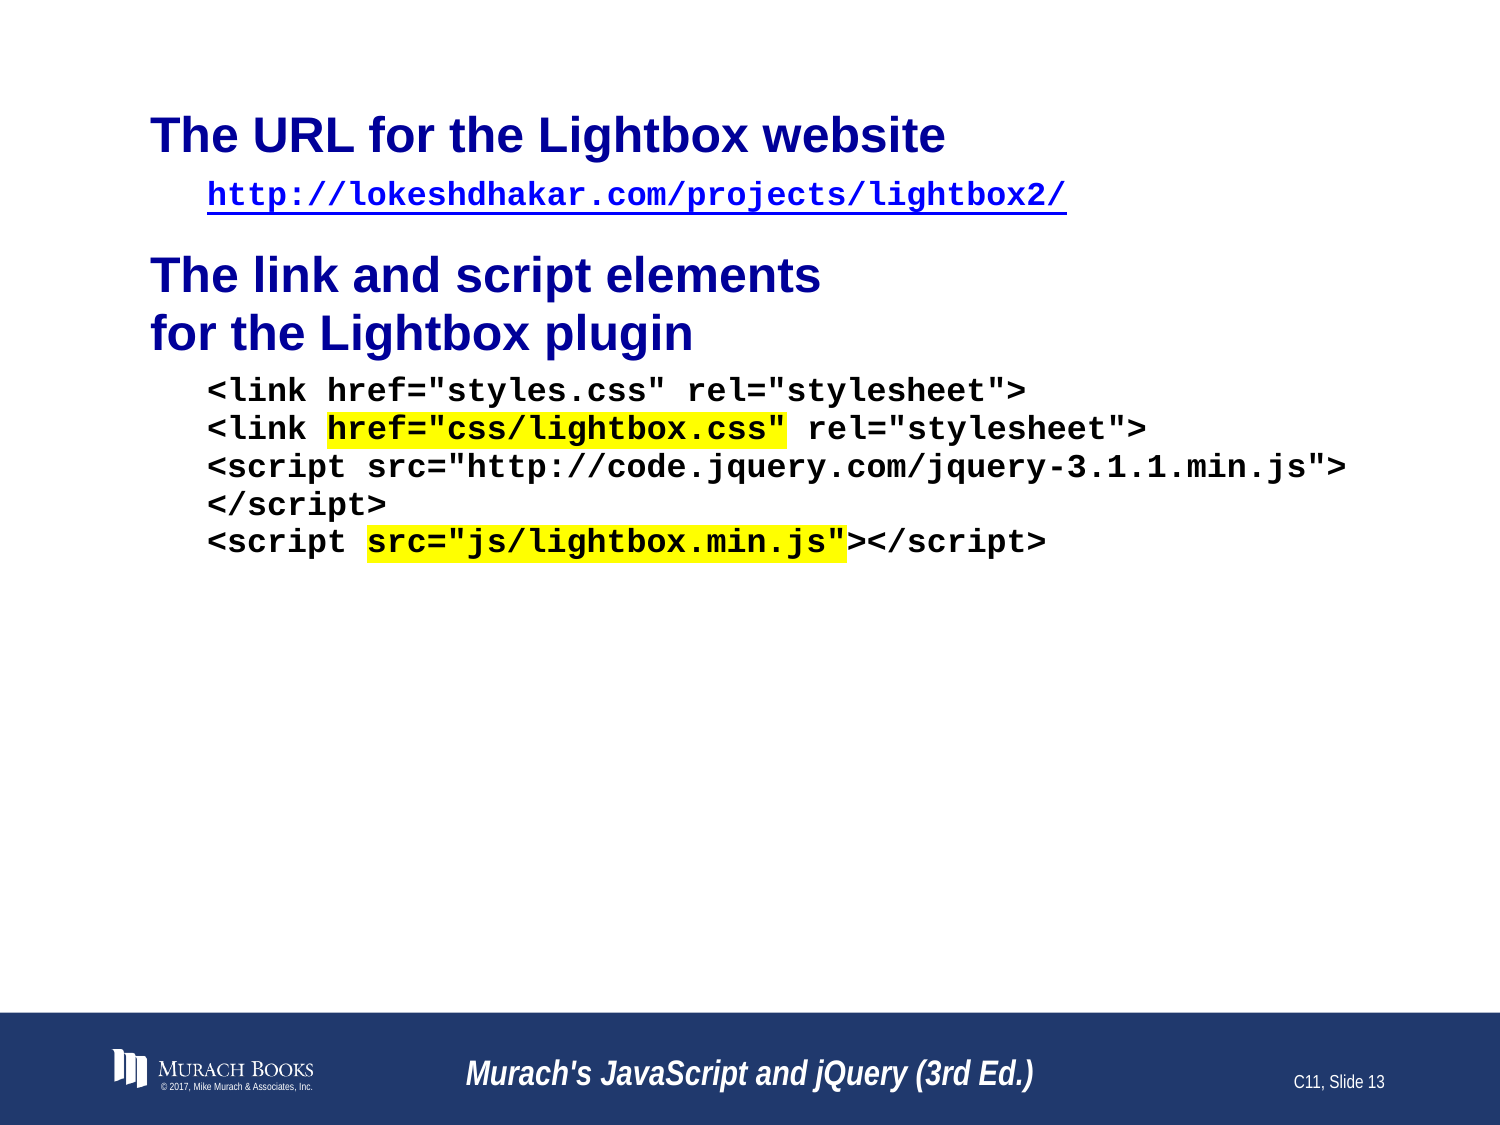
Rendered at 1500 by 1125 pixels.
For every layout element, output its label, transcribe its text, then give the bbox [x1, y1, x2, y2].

slide_number C11, Slide 13 [1087, 1025, 1400, 1100]
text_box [149, 177, 1350, 563]
slide_number Murach's JavaScript and jQuery (3rd Ed.) [463, 1025, 1050, 1100]
title The URL for the Lightbox website [150, 102, 1350, 164]
footer © 2017, Mike Murach & Associates, Inc. [12, 1025, 463, 1100]
